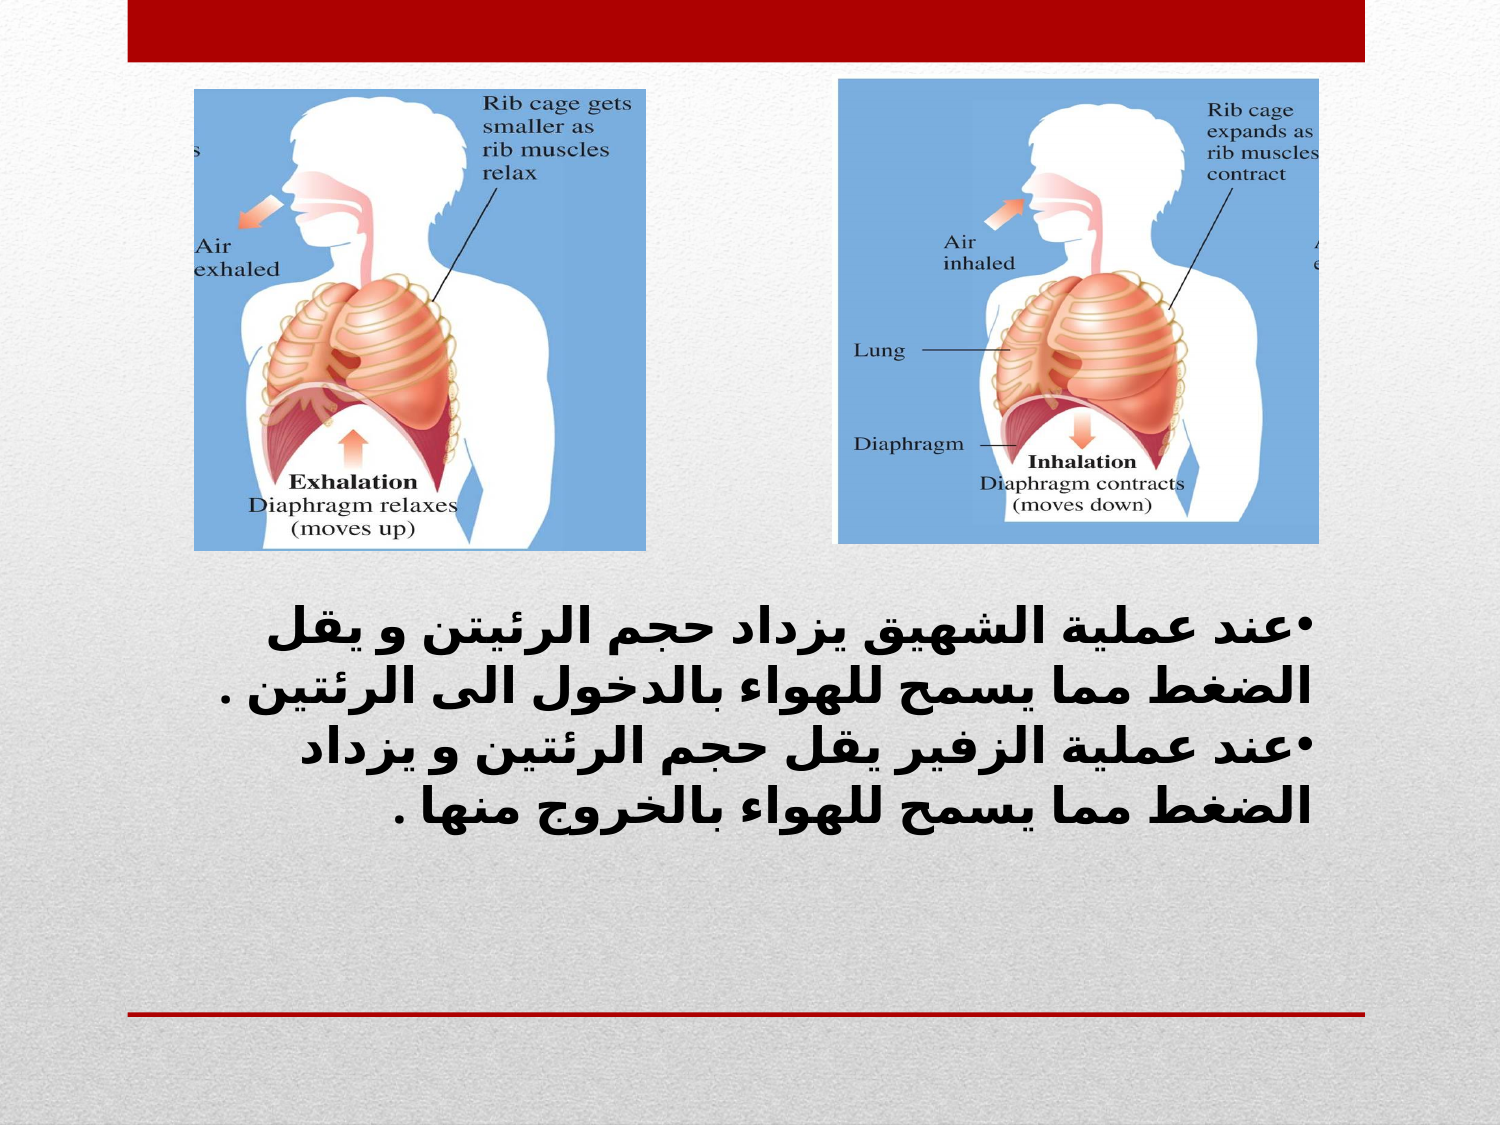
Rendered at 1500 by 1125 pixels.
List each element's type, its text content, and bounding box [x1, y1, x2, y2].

text_box عند عملية الشهيق يزداد حجم الرئيتن و يقل الضغط مما يسمح للهواء بالدخول الى الرئتين . عند عملية الزفير يقل حجم الرئتين و يزداد الضغط مما يسمح للهواء بالخروج منها . [182, 586, 1329, 841]
picture [193, 89, 647, 552]
picture [831, 74, 1319, 545]
